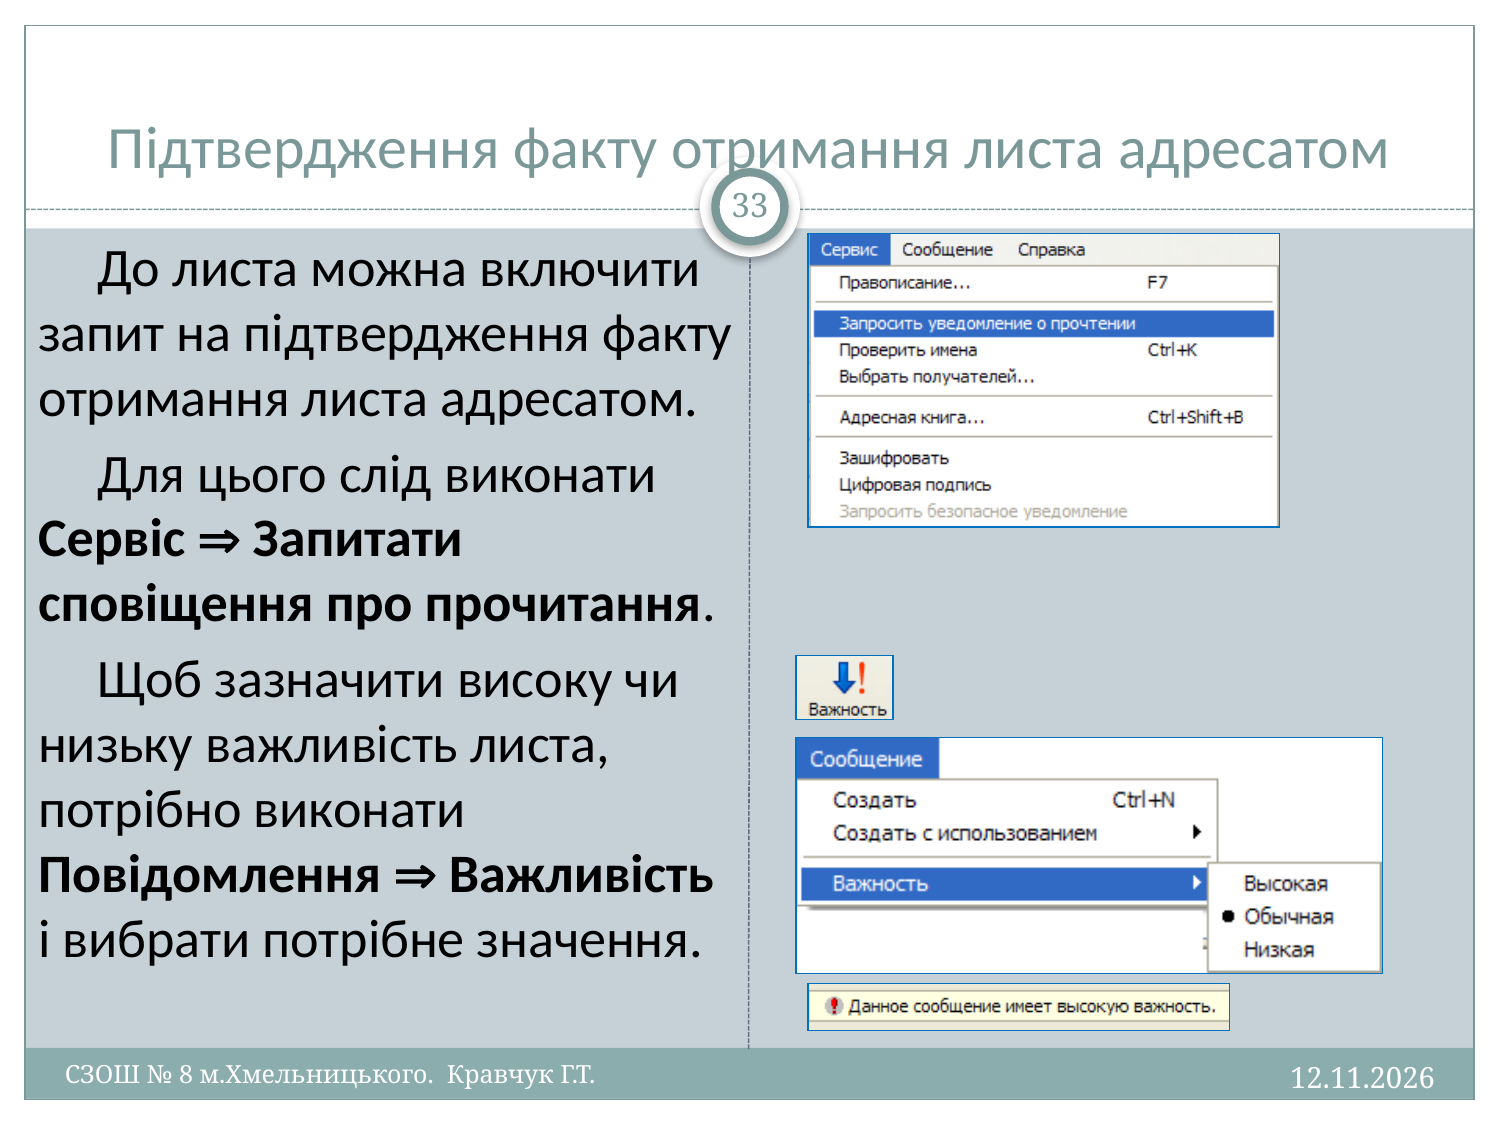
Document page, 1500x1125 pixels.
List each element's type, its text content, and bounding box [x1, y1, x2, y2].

picture [796, 655, 893, 719]
footer СЗОШ № 8 м.Хмельницького. Кравчук Г.Т. [50, 1051, 638, 1112]
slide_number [950, 1051, 1450, 1112]
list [808, 234, 1280, 527]
title Підтвердження факту отримання листа адресатом [49, 37, 1450, 188]
list До листа можна включити запит на підтвердження факту отримання листа адресатом. Для цього слід виконати Сервіс  Запитати сповіщення про прочитання. Щоб зазначити високу чи низьку важливість листа, потрібно виконати Повідомлення  Важливість і вибрати потрібне значення. [23, 224, 750, 1043]
picture [808, 984, 1230, 1030]
picture [796, 738, 1383, 973]
slide_number 33 [712, 170, 788, 243]
